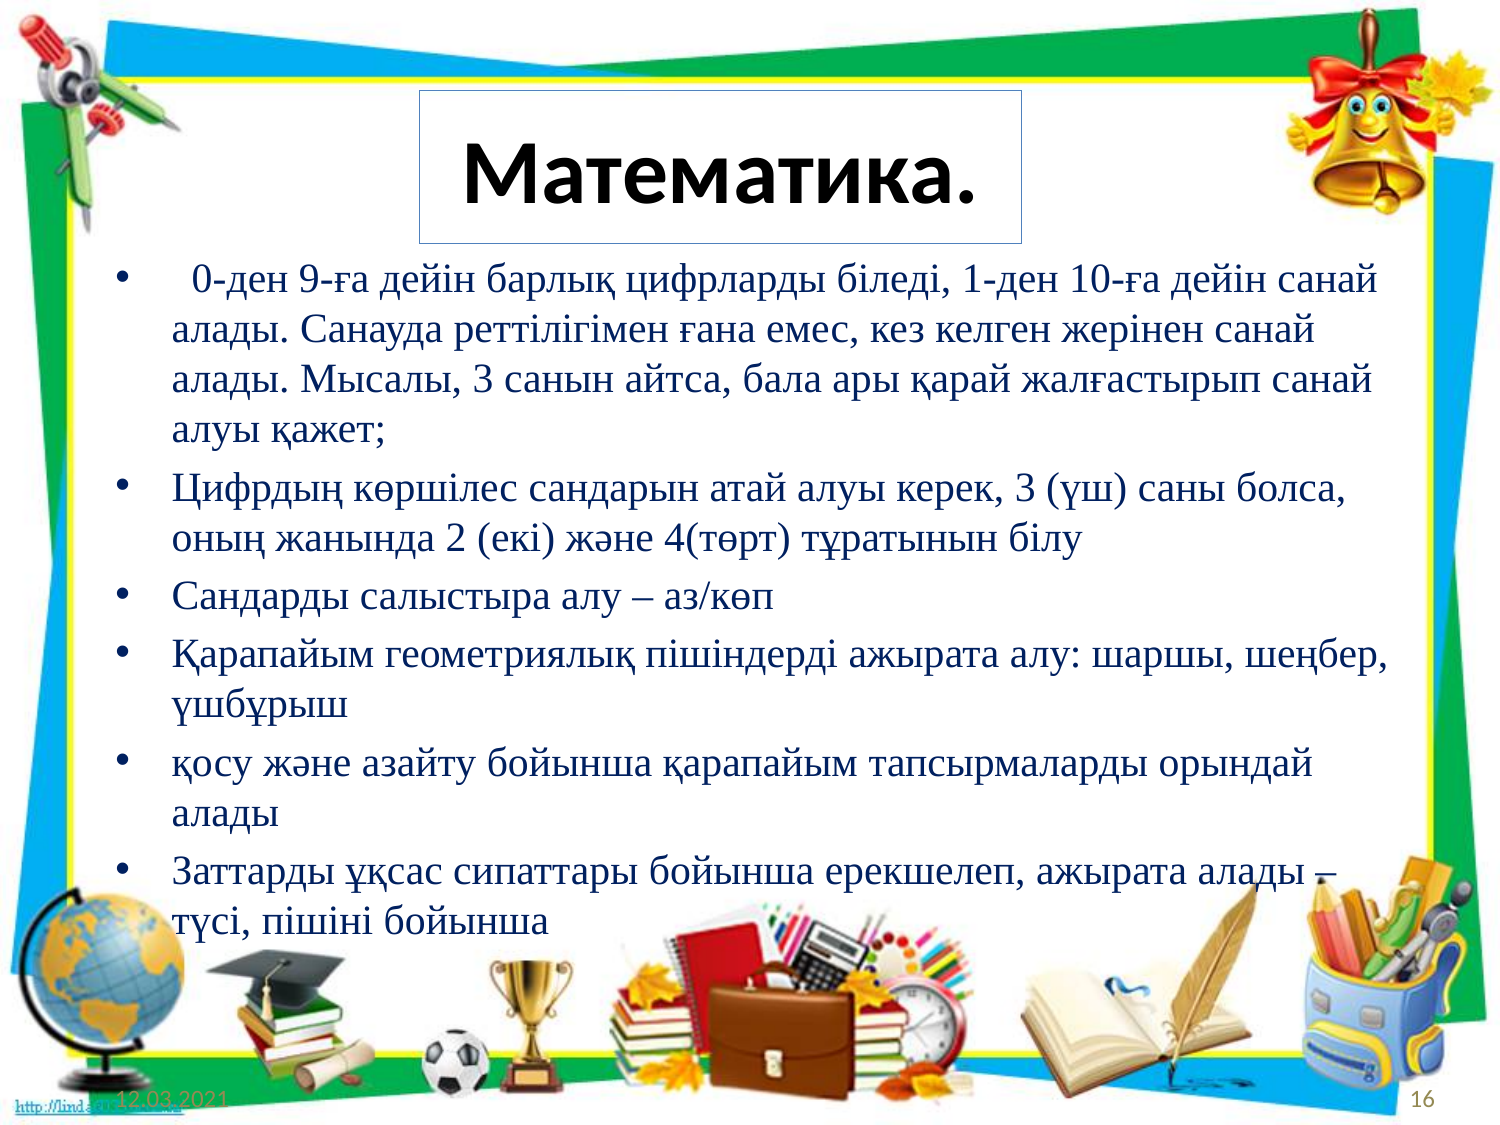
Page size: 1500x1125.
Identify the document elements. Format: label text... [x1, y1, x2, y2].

title Математика. [419, 90, 1022, 243]
list 0-ден 9-ға дейін барлық цифрларды біледі, 1-ден 10-ға дейін санай алады. Санауда реттілігімен ғана емес, кез келген жерінен санай алады. Мысалы, 3 санын айтса, бала ары қарай жалғастырып санай алуы қажет; Цифрдың көршілес сандарын атай алуы керек, 3 (үш) саны болса, оның жанында 2 (екі) және 4(төрт) тұратынын білу Сандарды салыстыра алу – аз/көп Қарапайым геометриялық пішіндерді ажырата алу: шаршы, шеңбер, үшбұрыш қосу және азайту бойынша қарапайым тапсырмаларды орындай алады Заттарды ұқсас сипаттары бойынша ерекшелеп, ажырата алады – түсі, пішіні бойынша [100, 243, 1412, 1125]
picture [0, 0, 1500, 1125]
